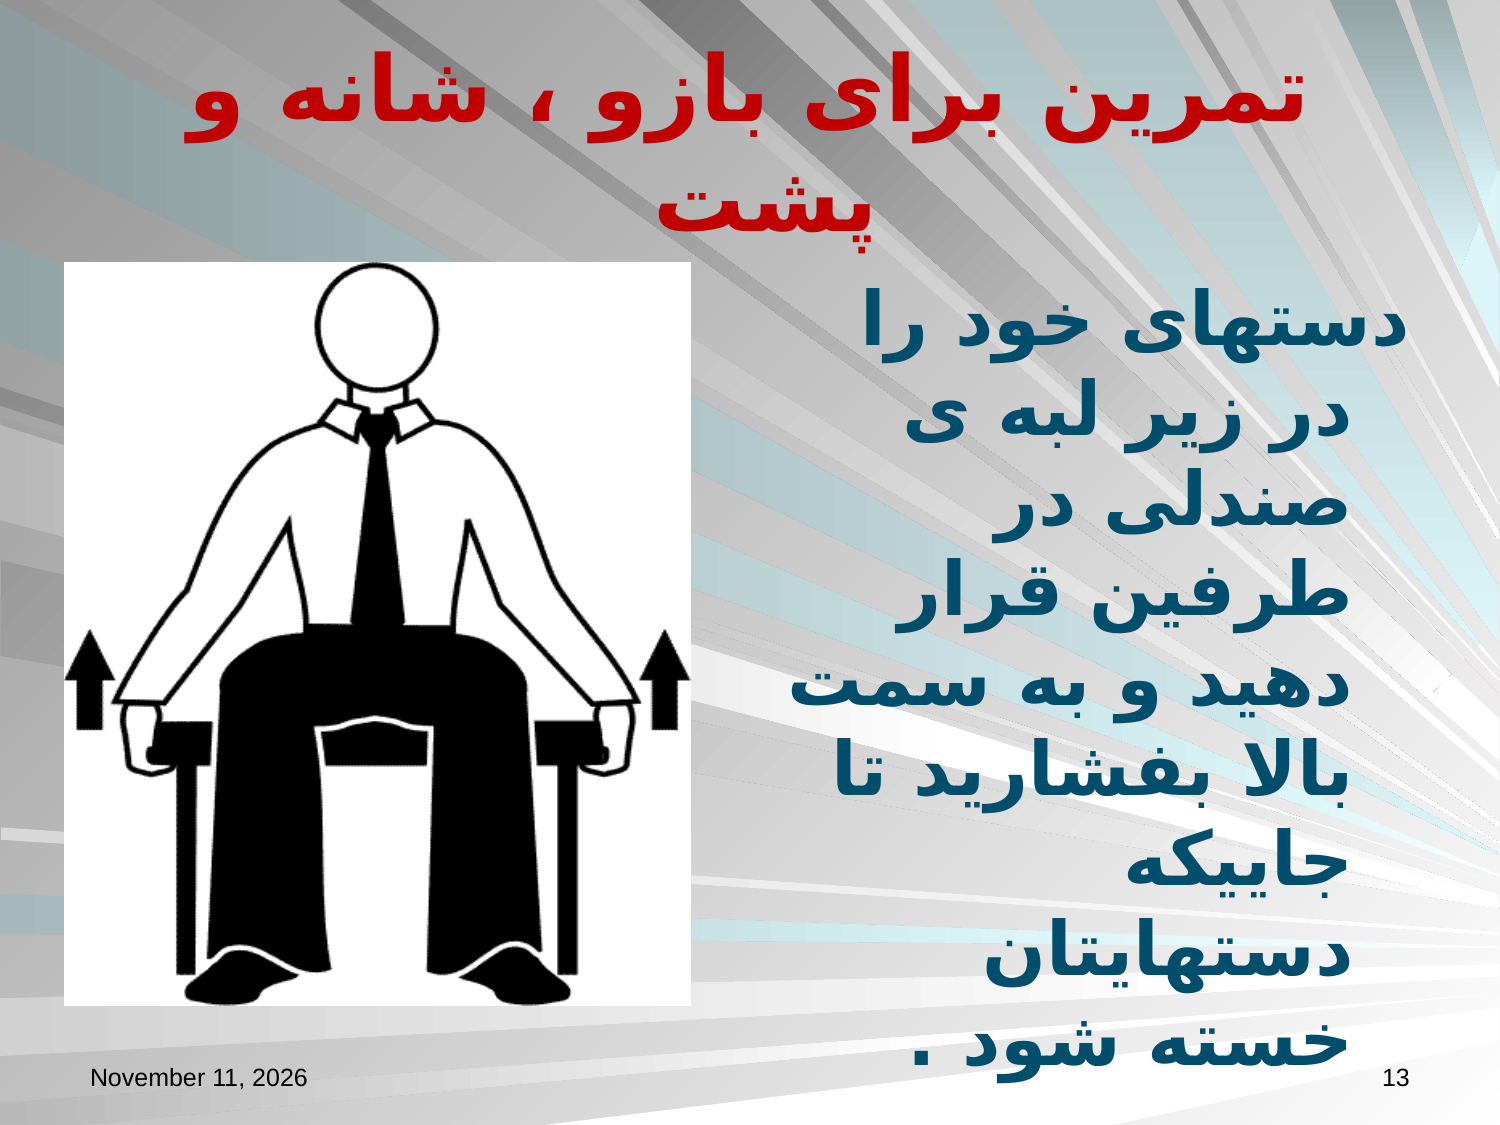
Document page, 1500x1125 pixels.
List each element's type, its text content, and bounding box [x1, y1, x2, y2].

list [64, 262, 691, 1006]
list دستهای خود را در زیر لبه ی صندلی در طرفین قرار دهید و به سمت بالا بفشارید تا جاییکه دستهایتان خسته شود . [762, 262, 1426, 1006]
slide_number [74, 1023, 426, 1100]
slide_number 13 [1074, 1023, 1426, 1100]
title تمرین برای بازو ، شانه و پشت [74, 45, 1426, 234]
